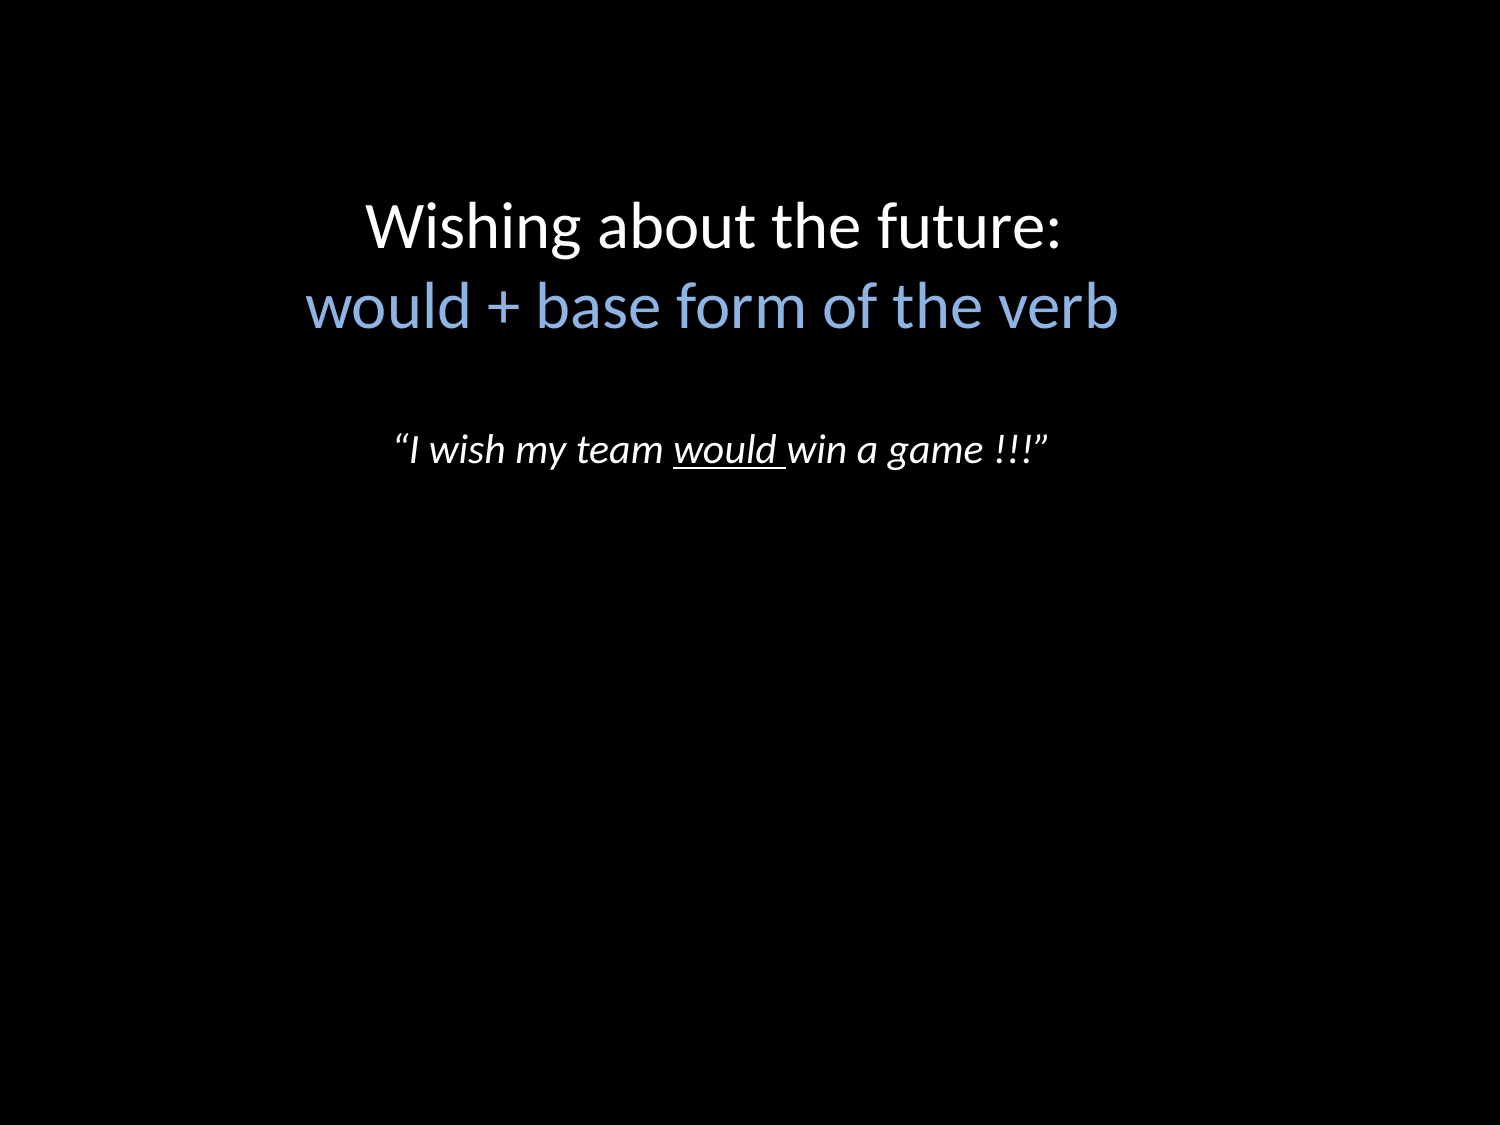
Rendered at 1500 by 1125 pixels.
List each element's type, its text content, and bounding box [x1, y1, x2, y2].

text_box Wishing about the future: would + base form of the verb [290, 174, 1139, 350]
text_box “I wish my team would win a game !!!” [376, 350, 1076, 570]
